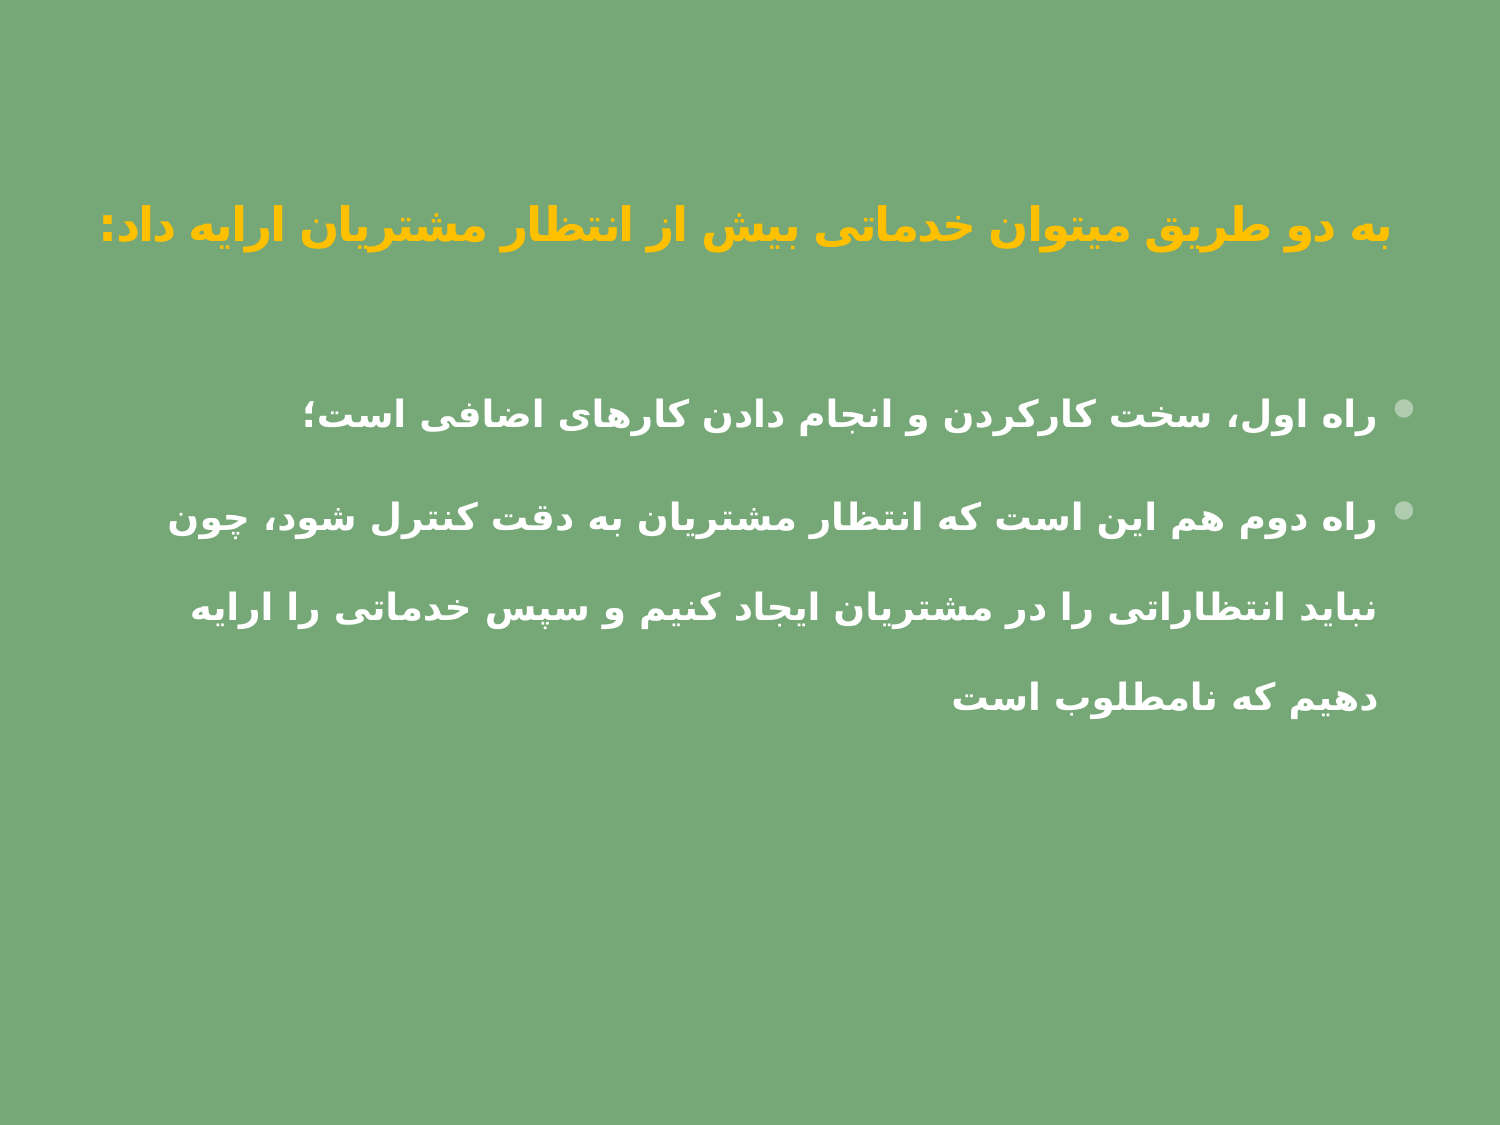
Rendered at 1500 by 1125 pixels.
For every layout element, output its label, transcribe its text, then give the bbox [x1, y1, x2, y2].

list راه اول، سخت کارکردن و انجام دادن کارهای اضافی است؛ راه دوم هم این است که انتظار مشتریان به دقت کنترل شود، چون نباید انتظاراتی را در مشتریان ایجاد کنیم و سپس خدماتی را ارایه دهیم که نامطلوب است [88, 338, 1439, 858]
title به دو طریق میتوان خدماتی بیش از انتظار مشتریان ارایه داد: [64, 125, 1415, 326]
